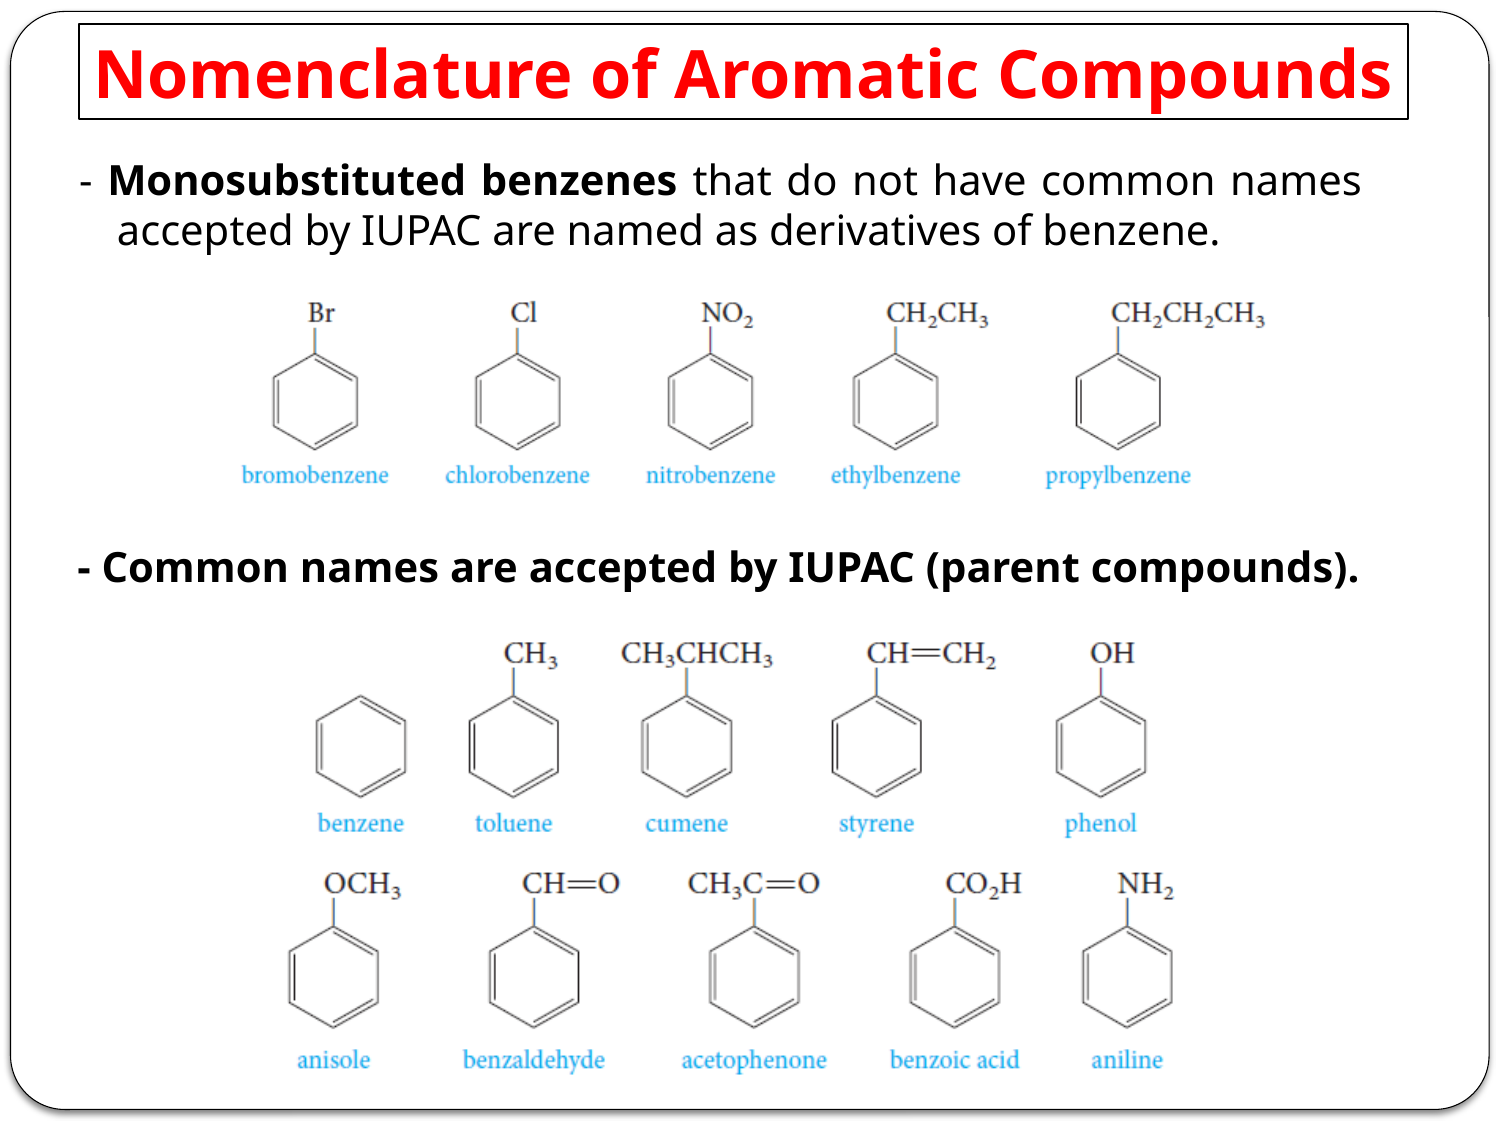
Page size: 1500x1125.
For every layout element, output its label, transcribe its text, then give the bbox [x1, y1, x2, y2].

picture [224, 285, 1275, 503]
text_box Nomenclature of Aromatic Compounds [78, 23, 1409, 120]
text_box - Monosubstituted benzenes that do not have common names accepted by IUPAC are named as derivatives of benzene. [64, 146, 1377, 262]
picture [274, 625, 1188, 1076]
text_box - Common names are accepted by IUPAC (parent compounds). [62, 533, 1375, 599]
